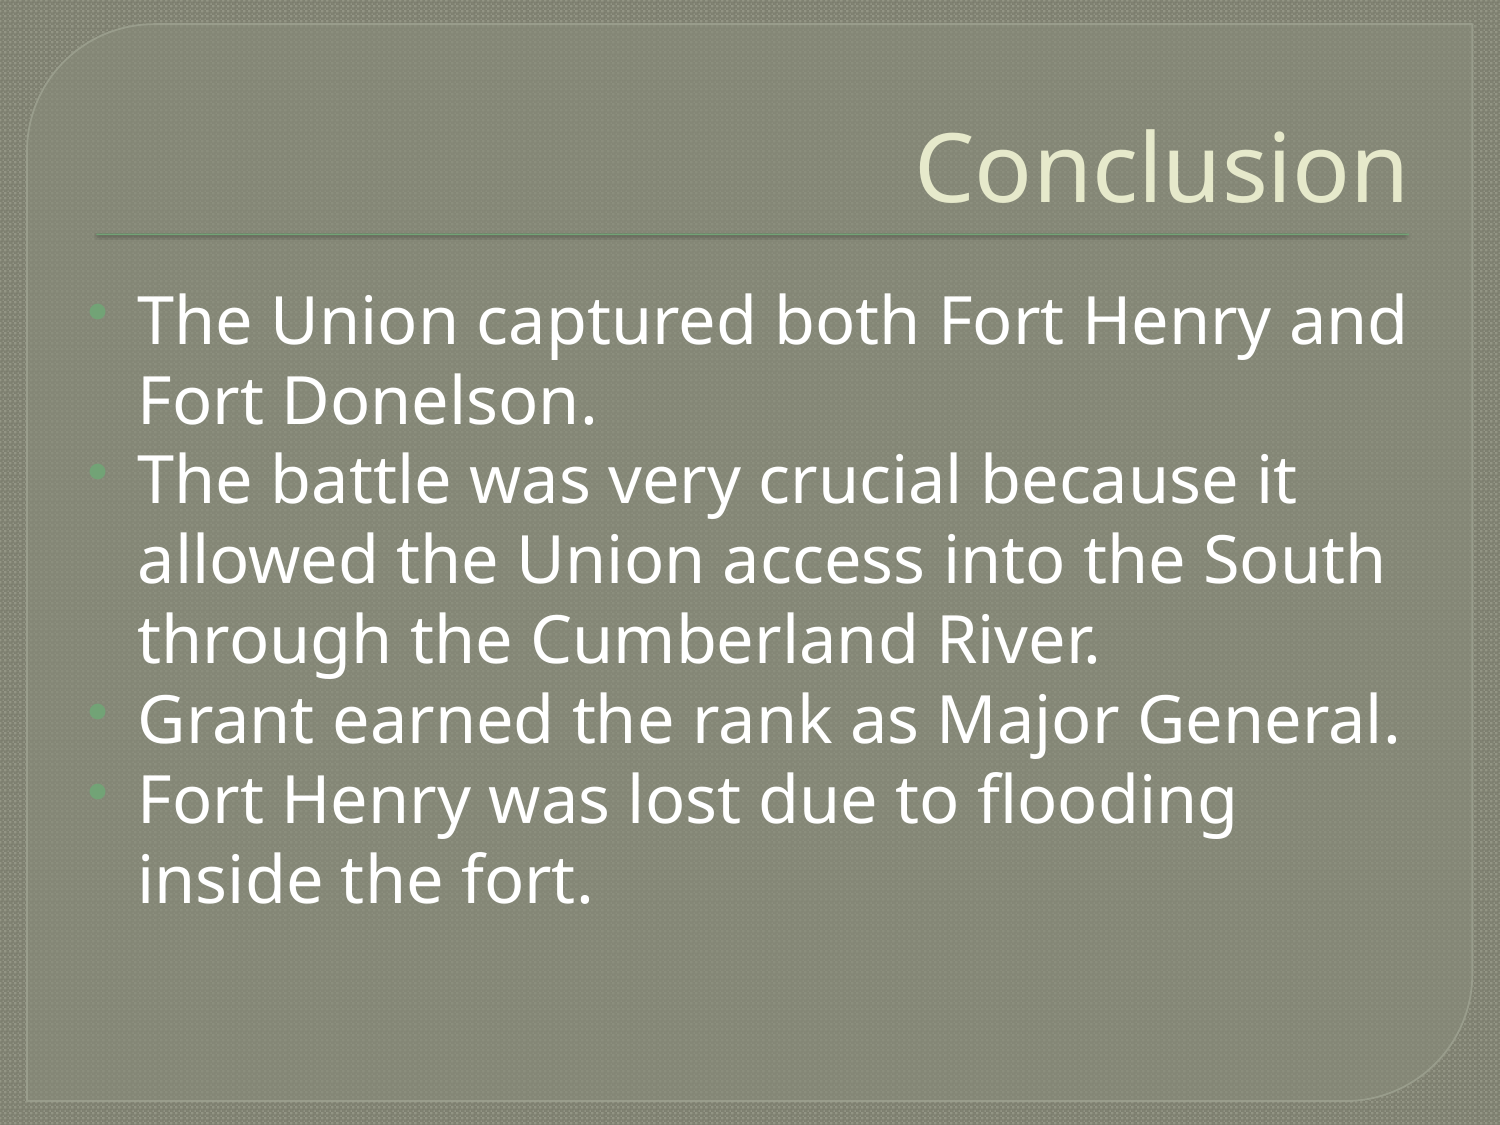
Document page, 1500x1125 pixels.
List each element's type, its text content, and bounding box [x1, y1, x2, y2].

title Conclusion [75, 41, 1425, 230]
list The Union captured both Fort Henry and Fort Donelson. The battle was very crucial because it allowed the Union access into the South through the Cumberland River. Grant earned the rank as Major General. Fort Henry was lost due to flooding inside the fort. [75, 270, 1425, 1013]
